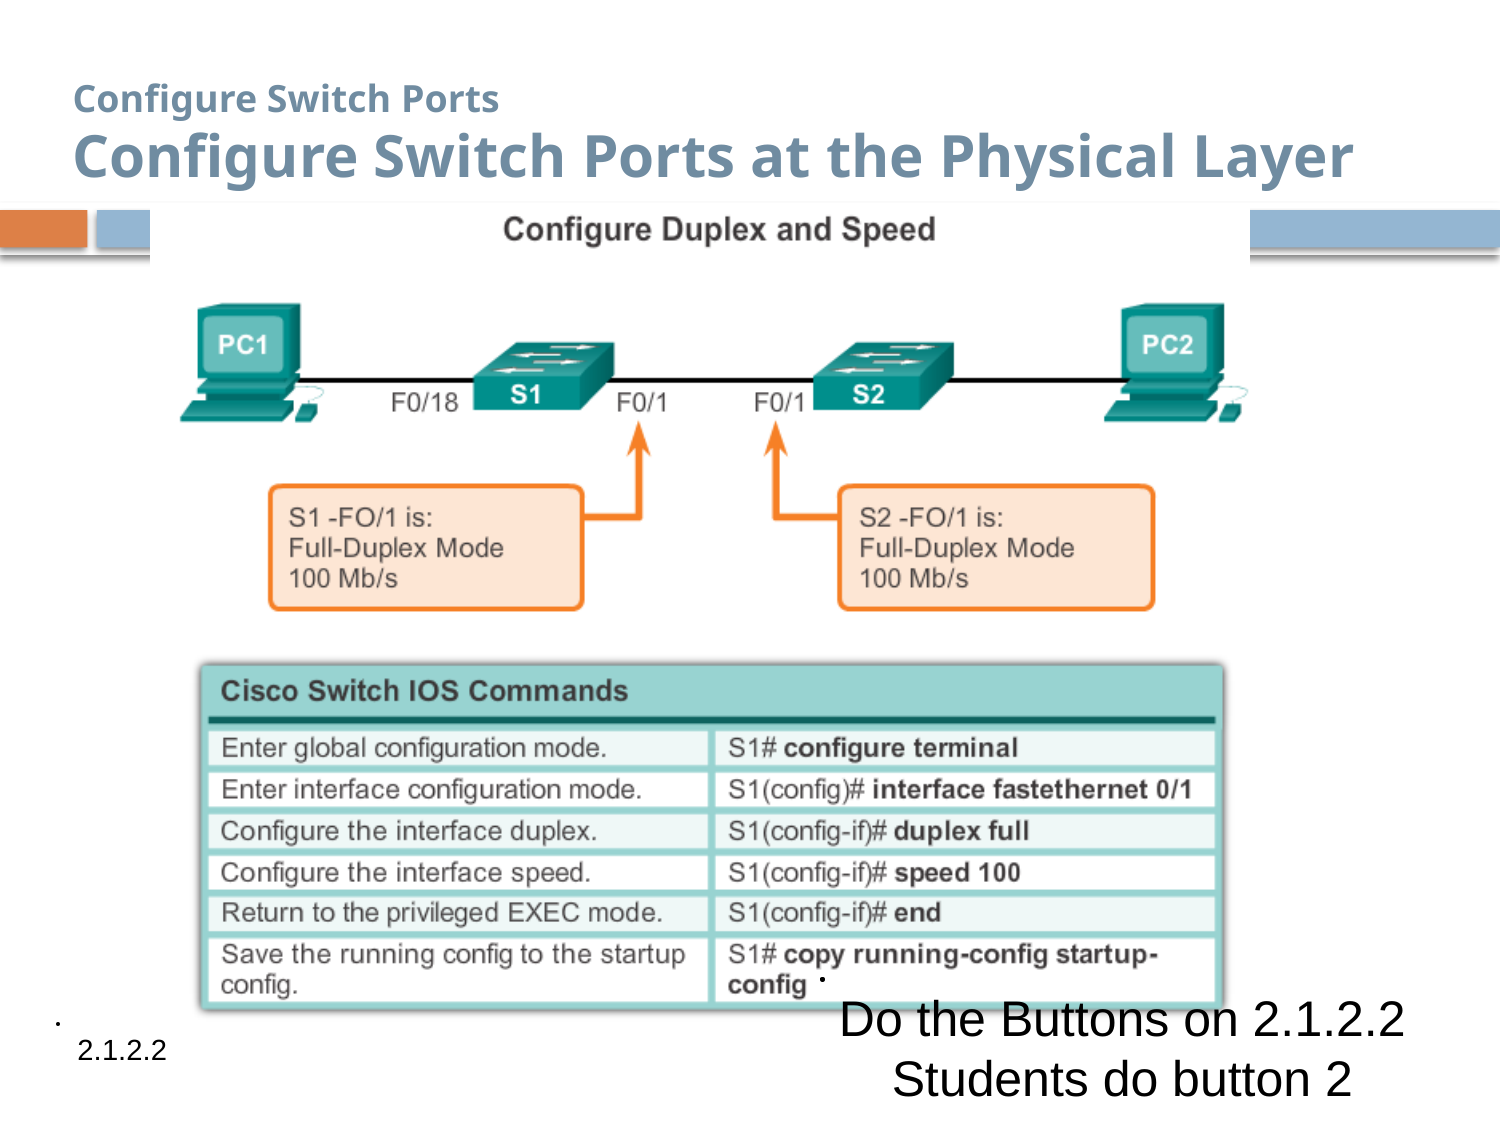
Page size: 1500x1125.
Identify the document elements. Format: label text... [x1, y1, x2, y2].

picture [149, 204, 1250, 1030]
title Configure Switch Ports Configure Switch Ports at the Physical Layer [57, 63, 1394, 201]
